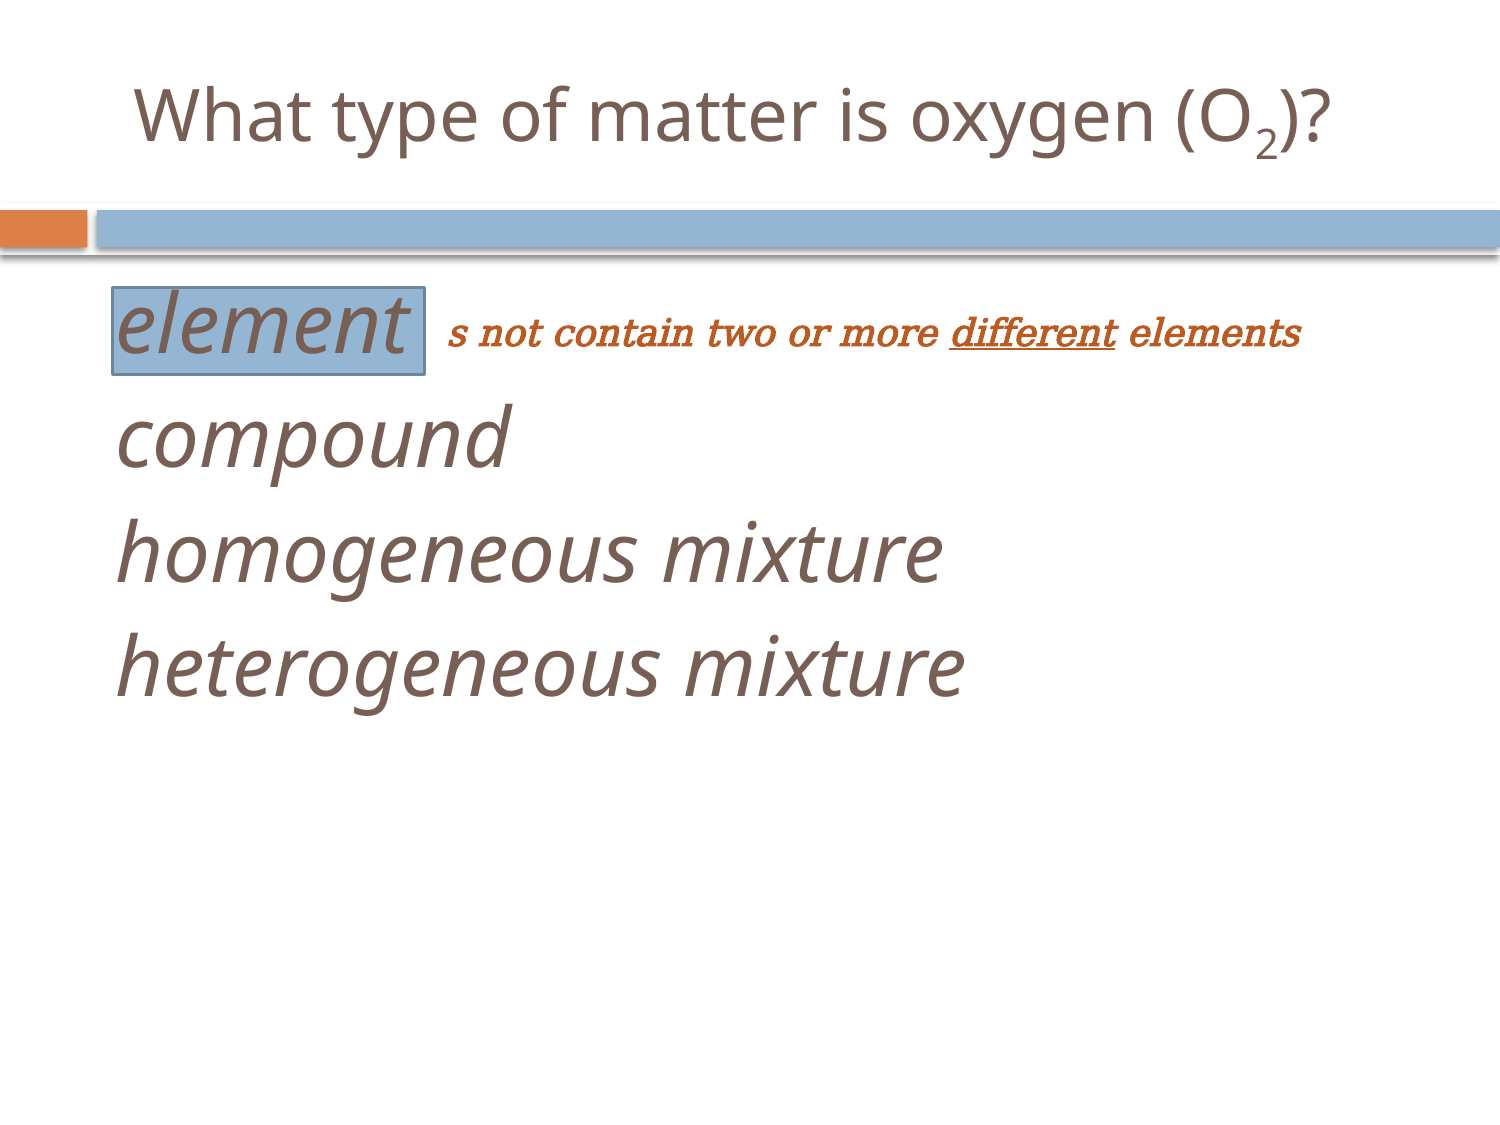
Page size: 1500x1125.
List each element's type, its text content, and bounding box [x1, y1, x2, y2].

list element compound homogeneous mixture heterogeneous mixture [100, 262, 1438, 1000]
title What type of matter is oxygen (O2)? [100, 37, 1438, 200]
